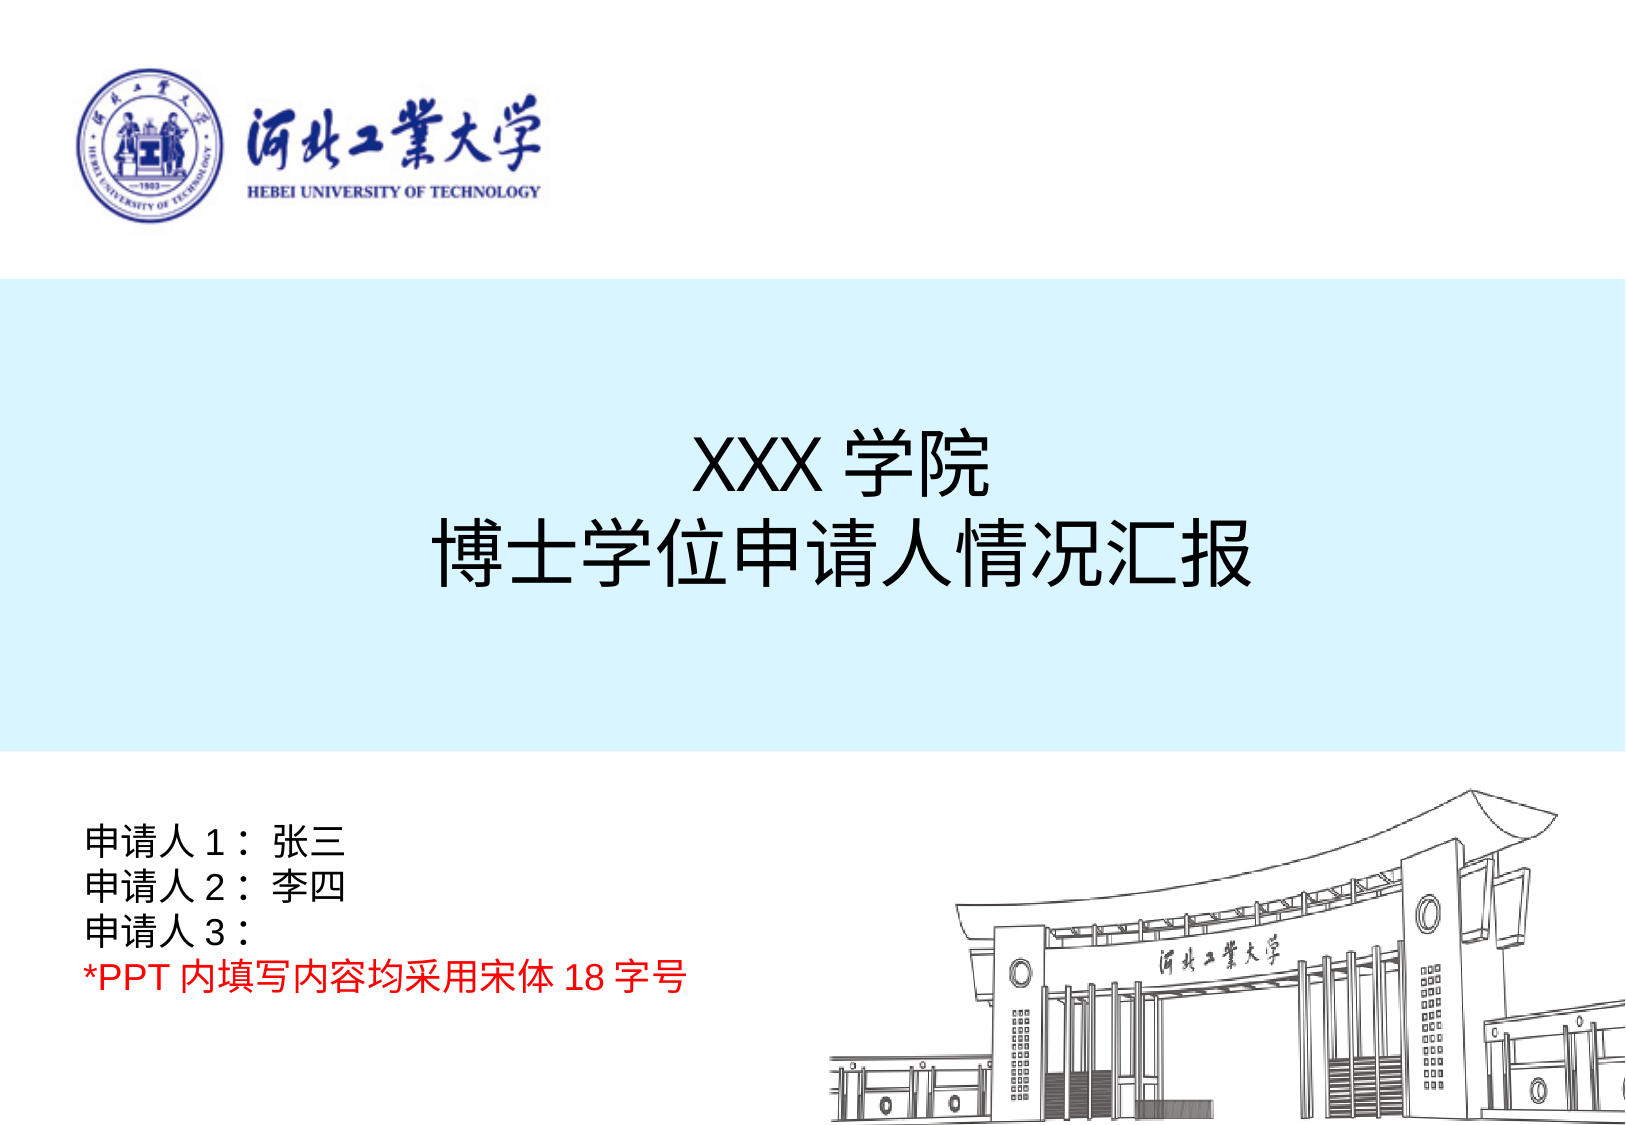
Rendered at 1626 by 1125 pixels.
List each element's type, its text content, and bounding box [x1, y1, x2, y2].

picture [44, 54, 586, 244]
text_box [0, 278, 1625, 752]
text_box 申请人1：张三 申请人2：李四 申请人3： *PPT内填写内容均采用宋体18字号 [68, 810, 829, 1006]
text_box XXX学院 博士学位申请人情况汇报 [210, 408, 1474, 604]
picture [829, 775, 1625, 1125]
